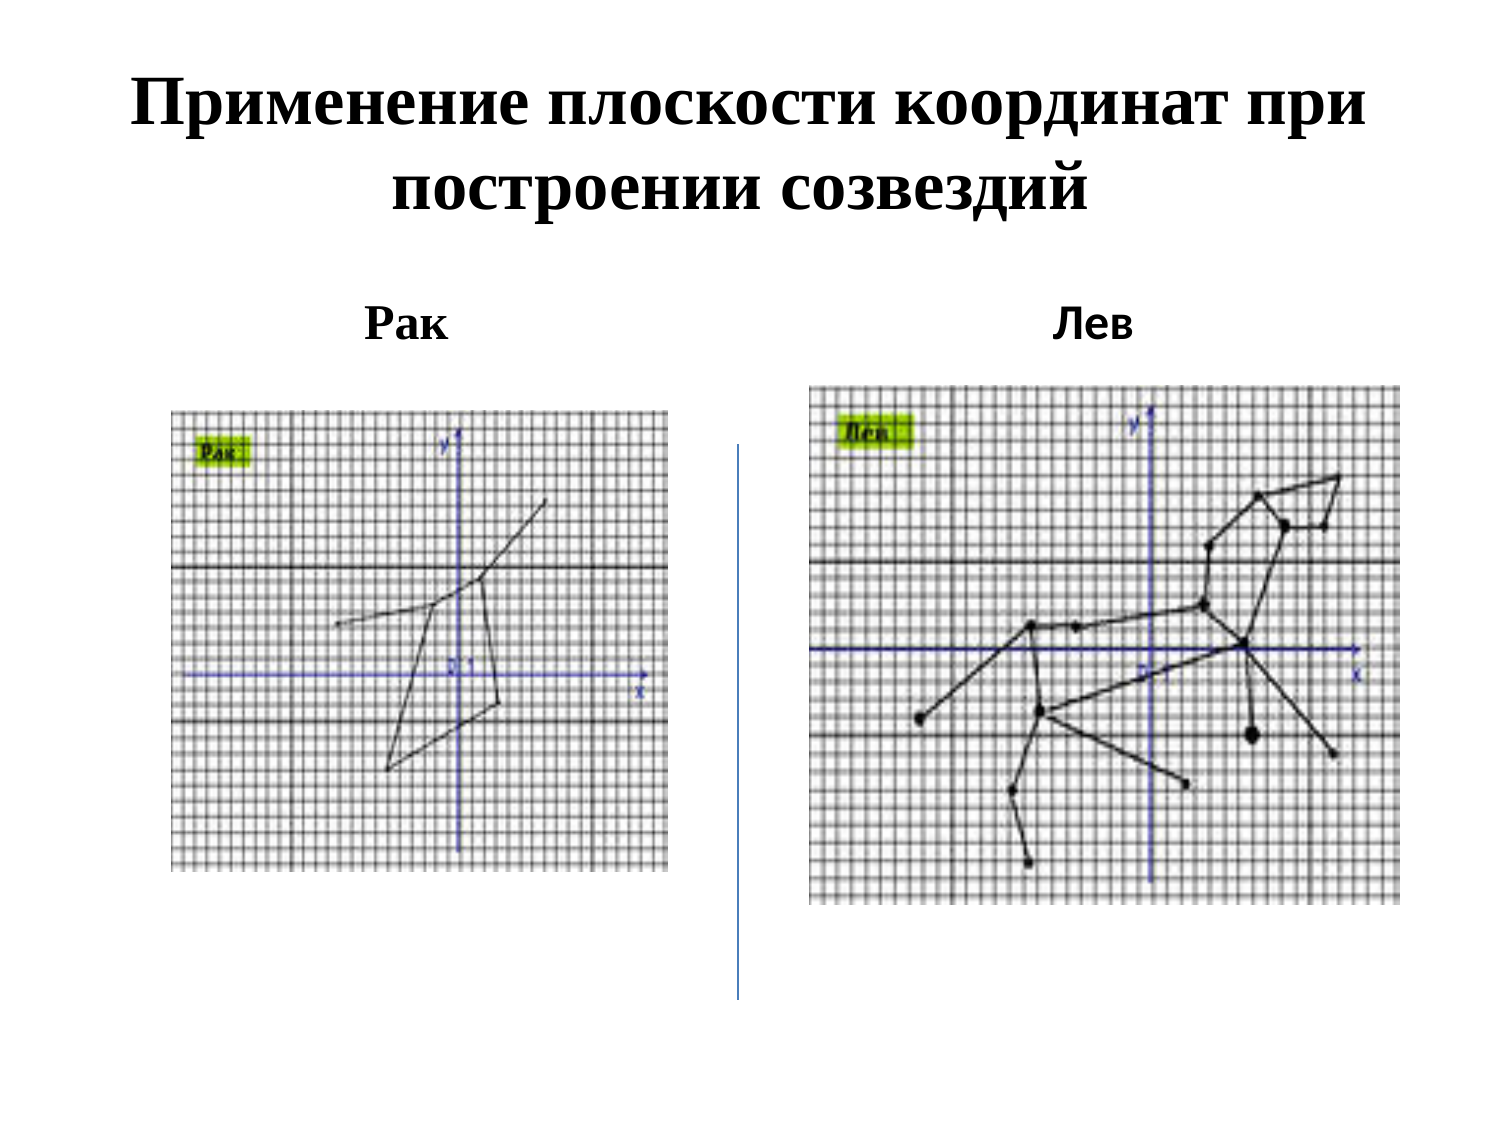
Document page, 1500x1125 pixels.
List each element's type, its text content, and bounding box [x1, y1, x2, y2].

list Рак [75, 251, 738, 357]
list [808, 385, 1400, 906]
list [171, 410, 668, 872]
title Применение плоскости координат при построении созвездий [75, 45, 1425, 233]
list Лев [761, 251, 1425, 357]
